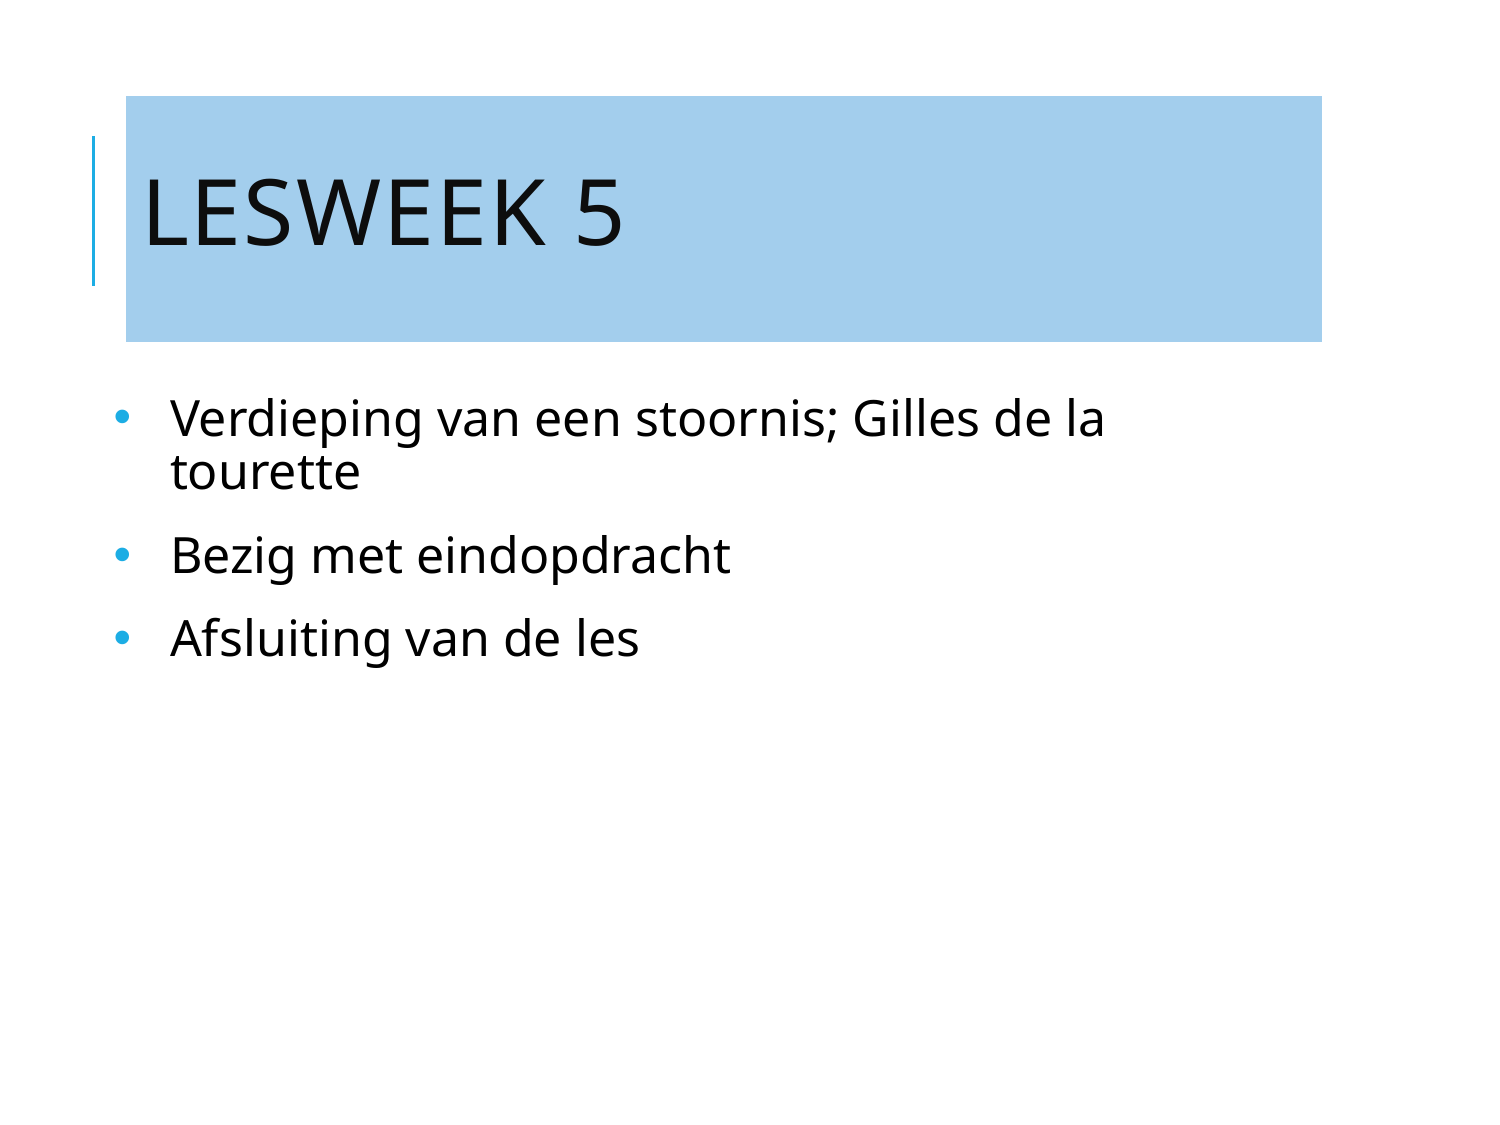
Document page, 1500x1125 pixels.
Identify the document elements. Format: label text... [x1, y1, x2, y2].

title Lesweek 5 [126, 96, 1322, 342]
list Verdieping van een stoornis; Gilles de la tourette Bezig met eindopdracht Afsluiting van de les [106, 385, 1290, 927]
